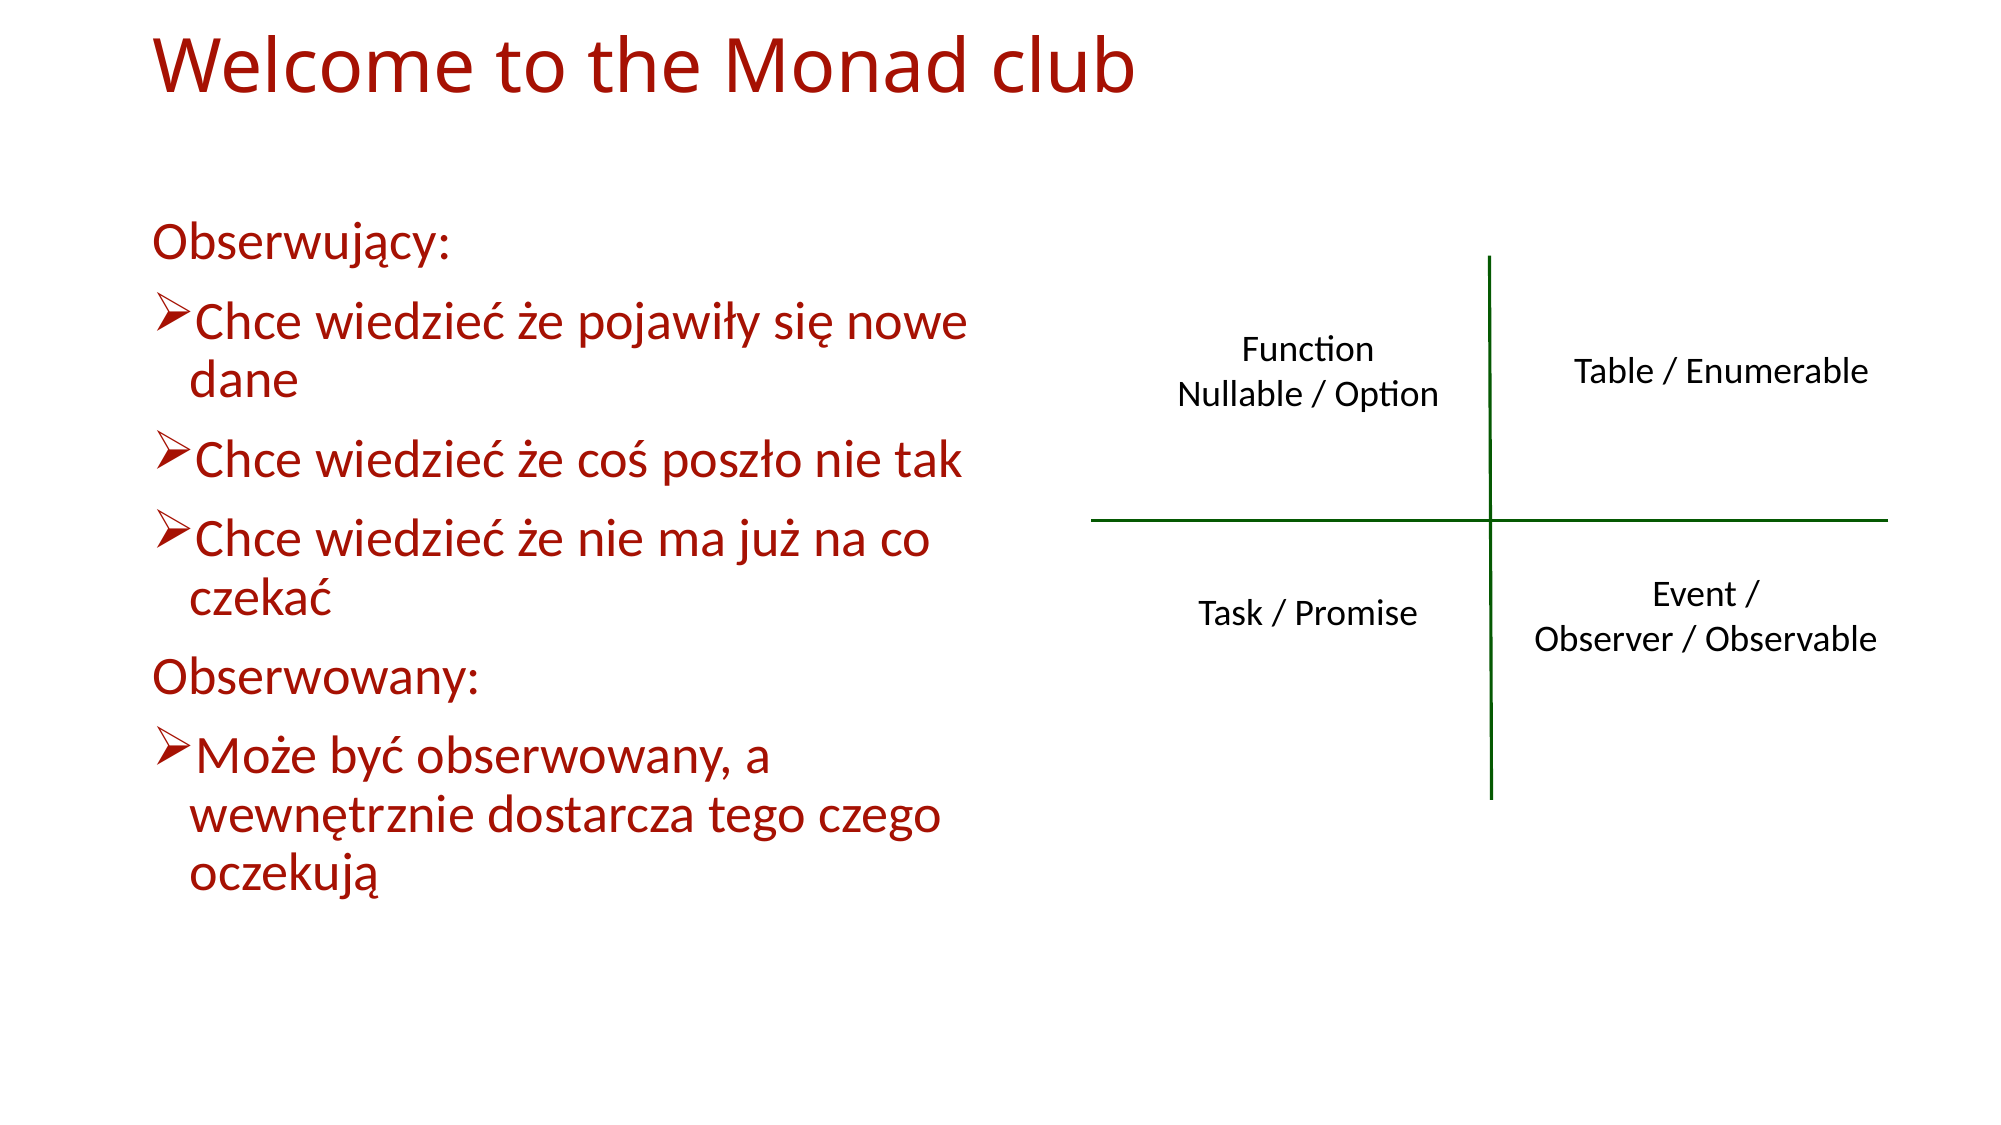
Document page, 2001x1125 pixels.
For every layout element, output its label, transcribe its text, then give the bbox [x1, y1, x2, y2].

title Welcome to the Monad club [137, 3, 1863, 135]
text_box Task / Promise [1125, 580, 1489, 641]
text_box Table / Enumerable [1559, 338, 1891, 399]
text_box Event / Observer / Observable [1504, 561, 1909, 667]
list Obserwujący: Chce wiedzieć że pojawiły się nowe dane Chce wiedzieć że coś poszło nie tak Chce wiedzieć że nie ma już na co czekać Obserwowany: Może być obserwowany, a wewnętrznie dostarcza tego czego oczekują [137, 205, 988, 920]
text_box Function Nullable / Option [1125, 316, 1489, 421]
